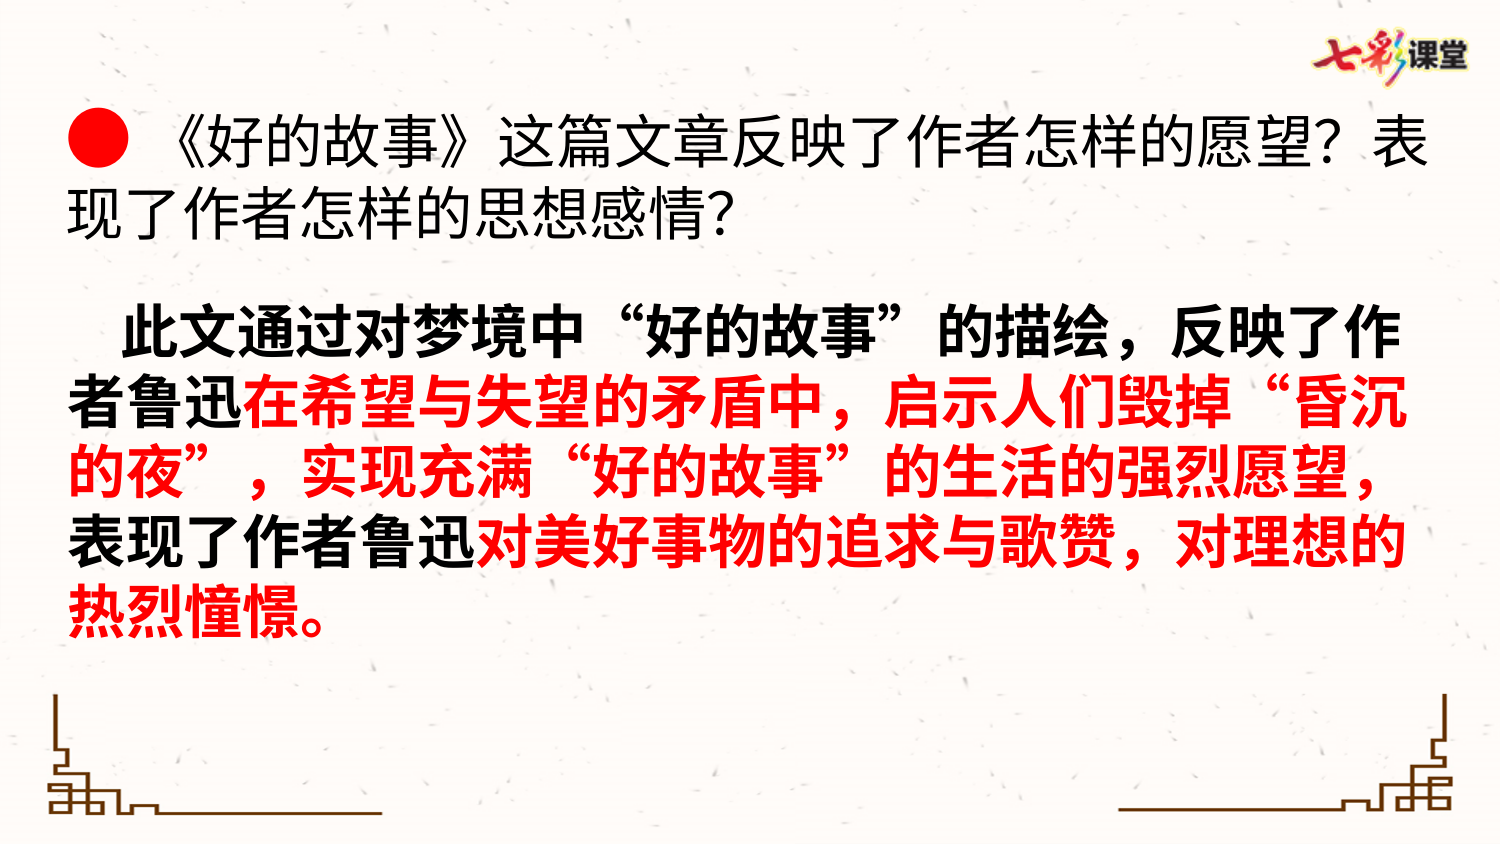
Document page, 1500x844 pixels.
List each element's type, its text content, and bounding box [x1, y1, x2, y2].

text_box 此文通过对梦境中“好的故事”的描绘，反映了作者鲁迅在希望与失望的矛盾中，启示人们毁掉“昏沉的夜”，实现充满“好的故事”的生活的强烈愿望，表现了作者鲁迅对美好事物的追求与歌赞，对理想的热烈憧憬。 [53, 287, 1460, 653]
text_box ●《好的故事》这篇文章反映了作者怎样的愿望？表现了作者怎样的思想感情？ [50, 90, 1449, 255]
picture [0, 0, 1500, 844]
